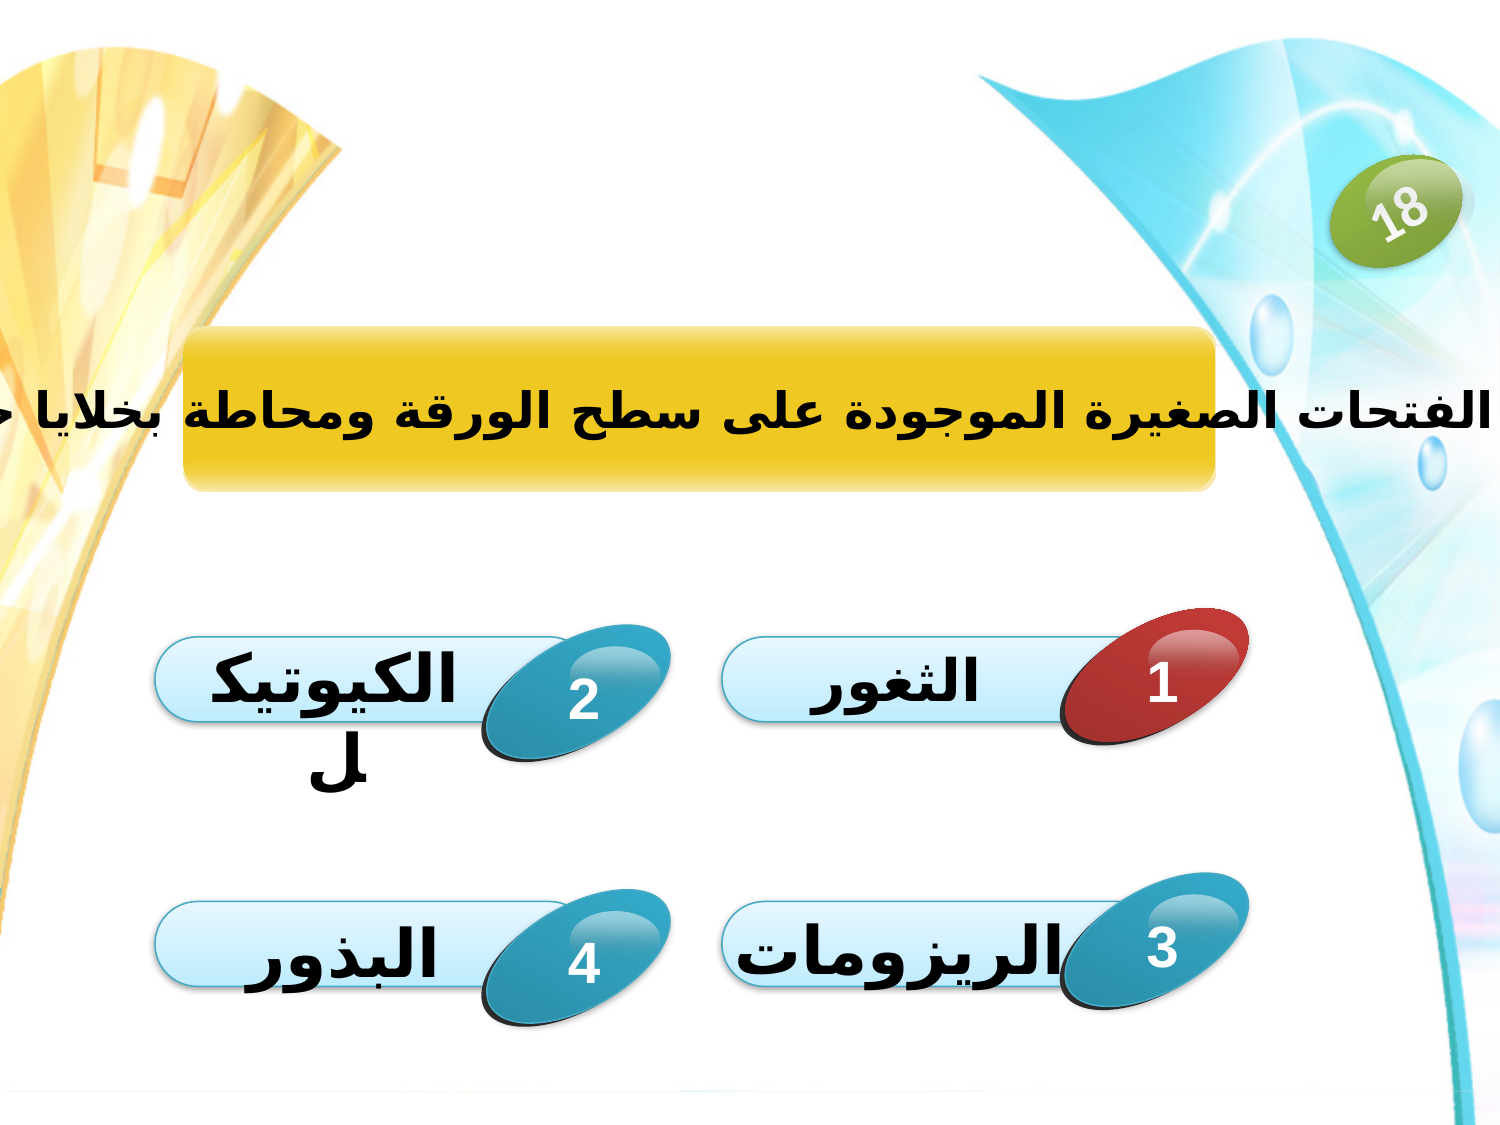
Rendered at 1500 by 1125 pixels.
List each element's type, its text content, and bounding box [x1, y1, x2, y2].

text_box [721, 623, 1259, 731]
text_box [182, 325, 1216, 492]
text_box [135, 901, 680, 1036]
picture [0, 0, 1500, 1125]
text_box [154, 628, 680, 747]
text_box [691, 888, 1259, 997]
text_box 18 [1330, 178, 1418, 268]
